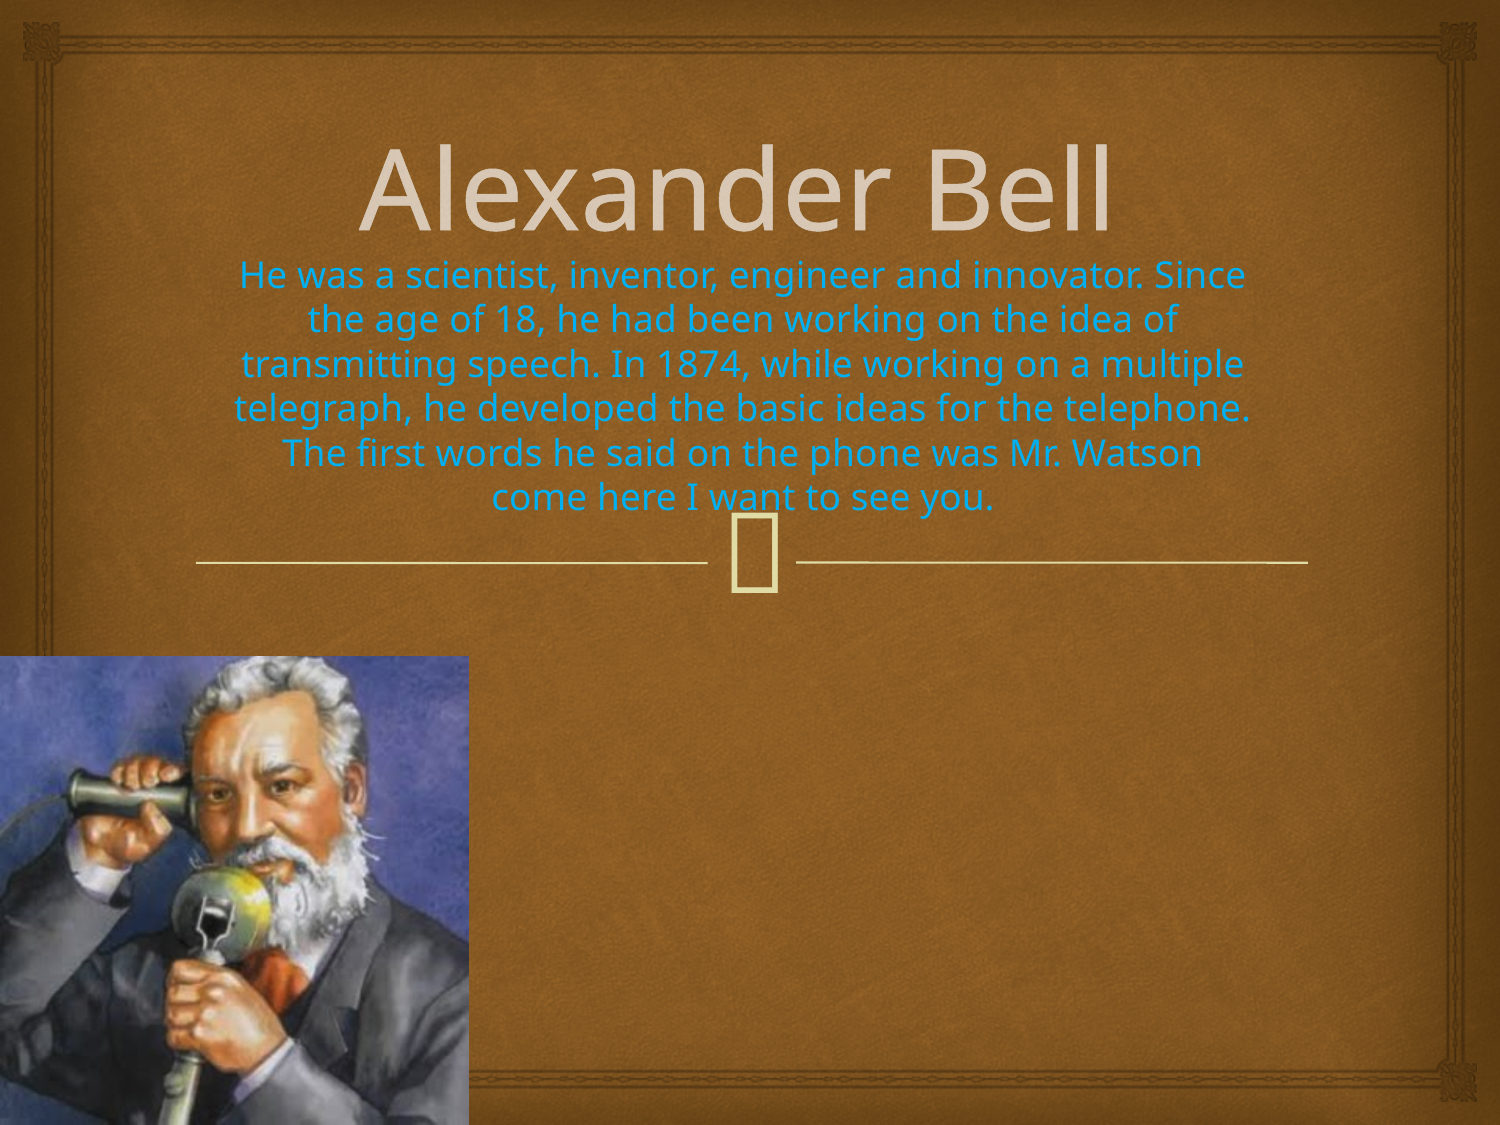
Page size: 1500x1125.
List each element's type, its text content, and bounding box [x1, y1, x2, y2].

title Alexander Bell [100, 19, 1376, 261]
subtitle He was a scientist, inventor, engineer and innovator. Since the age of 18, he had been working on the idea of transmitting speech. In 1874, while working on a multiple telegraph, he developed the basic ideas for the telephone. The first words he said on the phone was Mr. Watson come here I want to see you. [218, 243, 1269, 531]
picture [0, 0, 1500, 1125]
